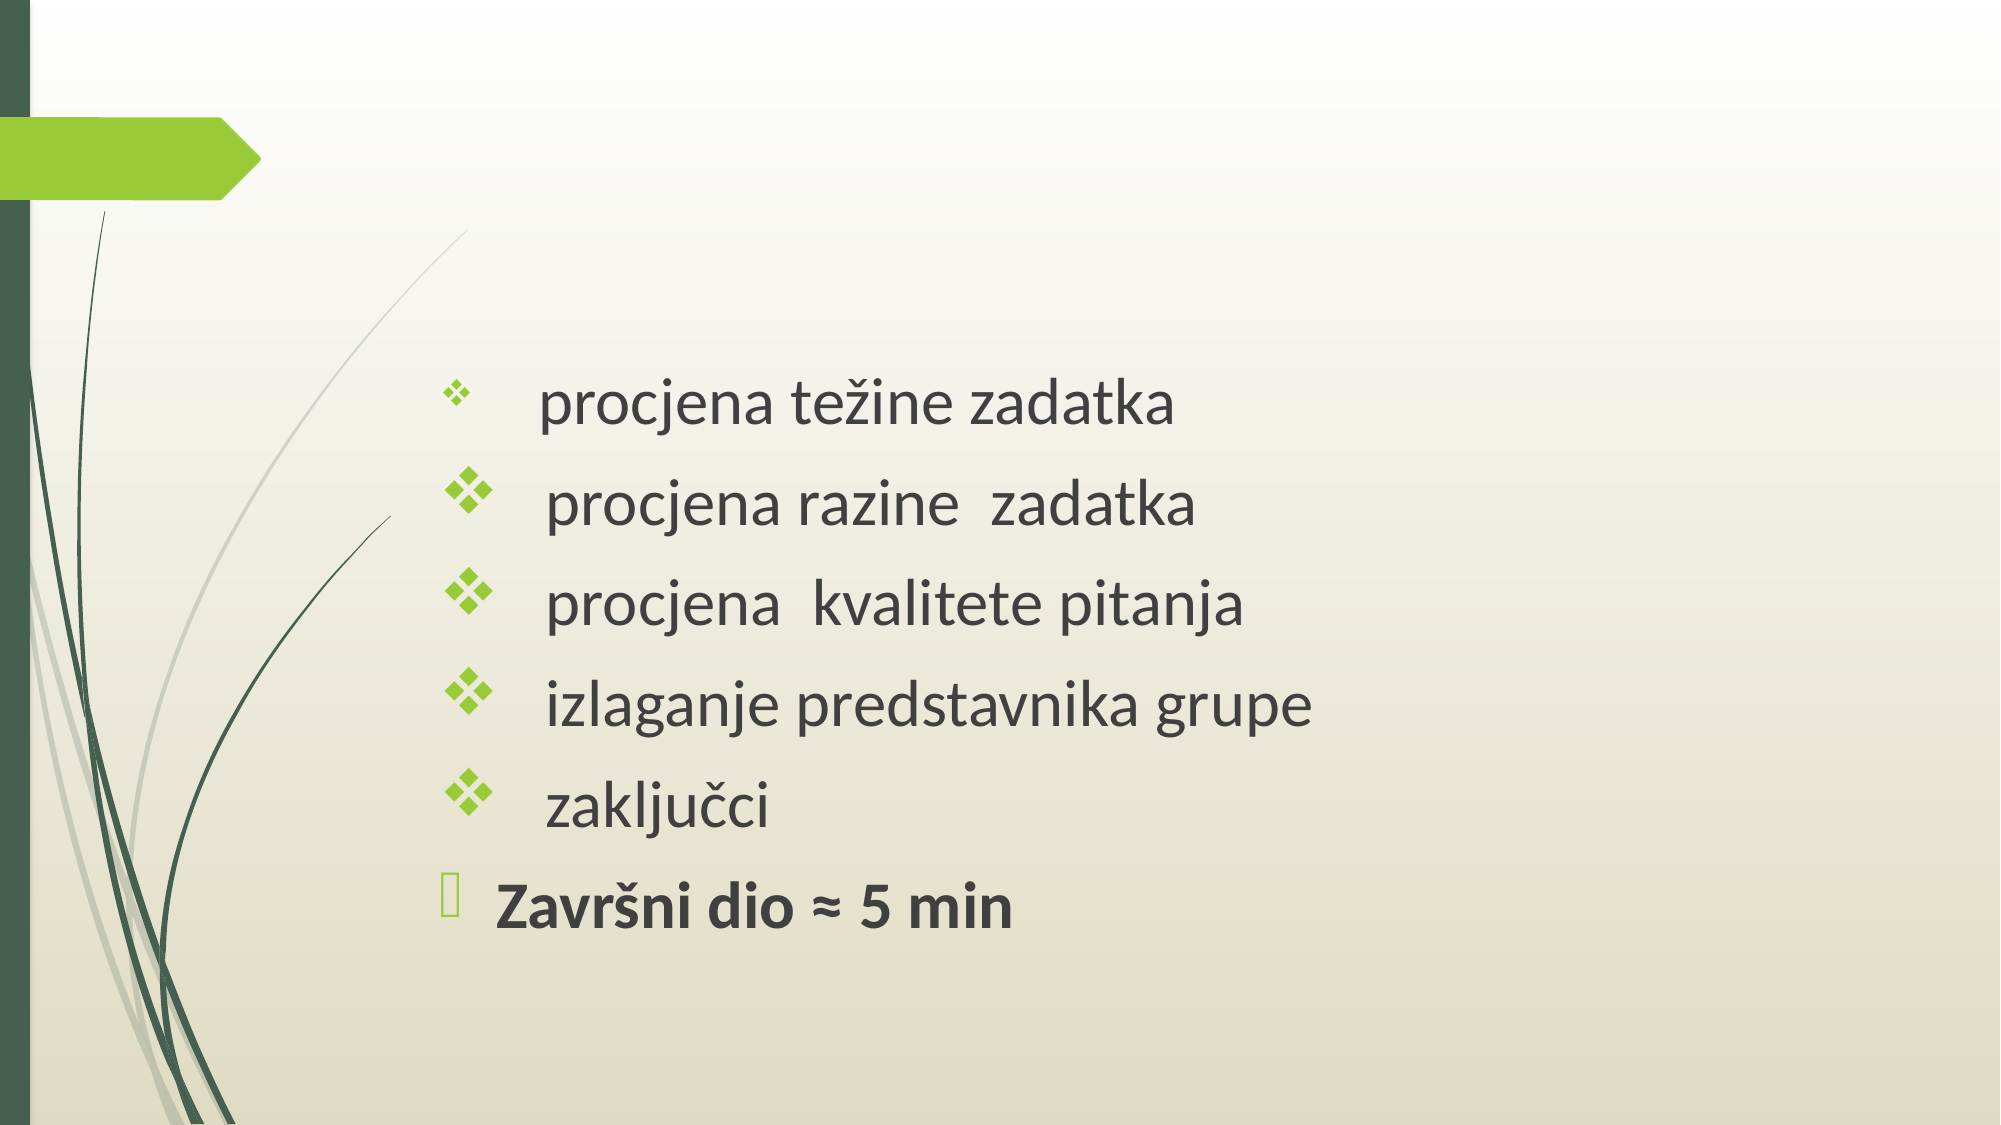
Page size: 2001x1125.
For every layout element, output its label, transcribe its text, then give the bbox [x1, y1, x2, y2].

list procjena težine zadatka procjena razine zadatka procjena kvalitete pitanja izlaganje predstavnika grupe zaključci Završni dio ≈ 5 min [424, 350, 1888, 970]
